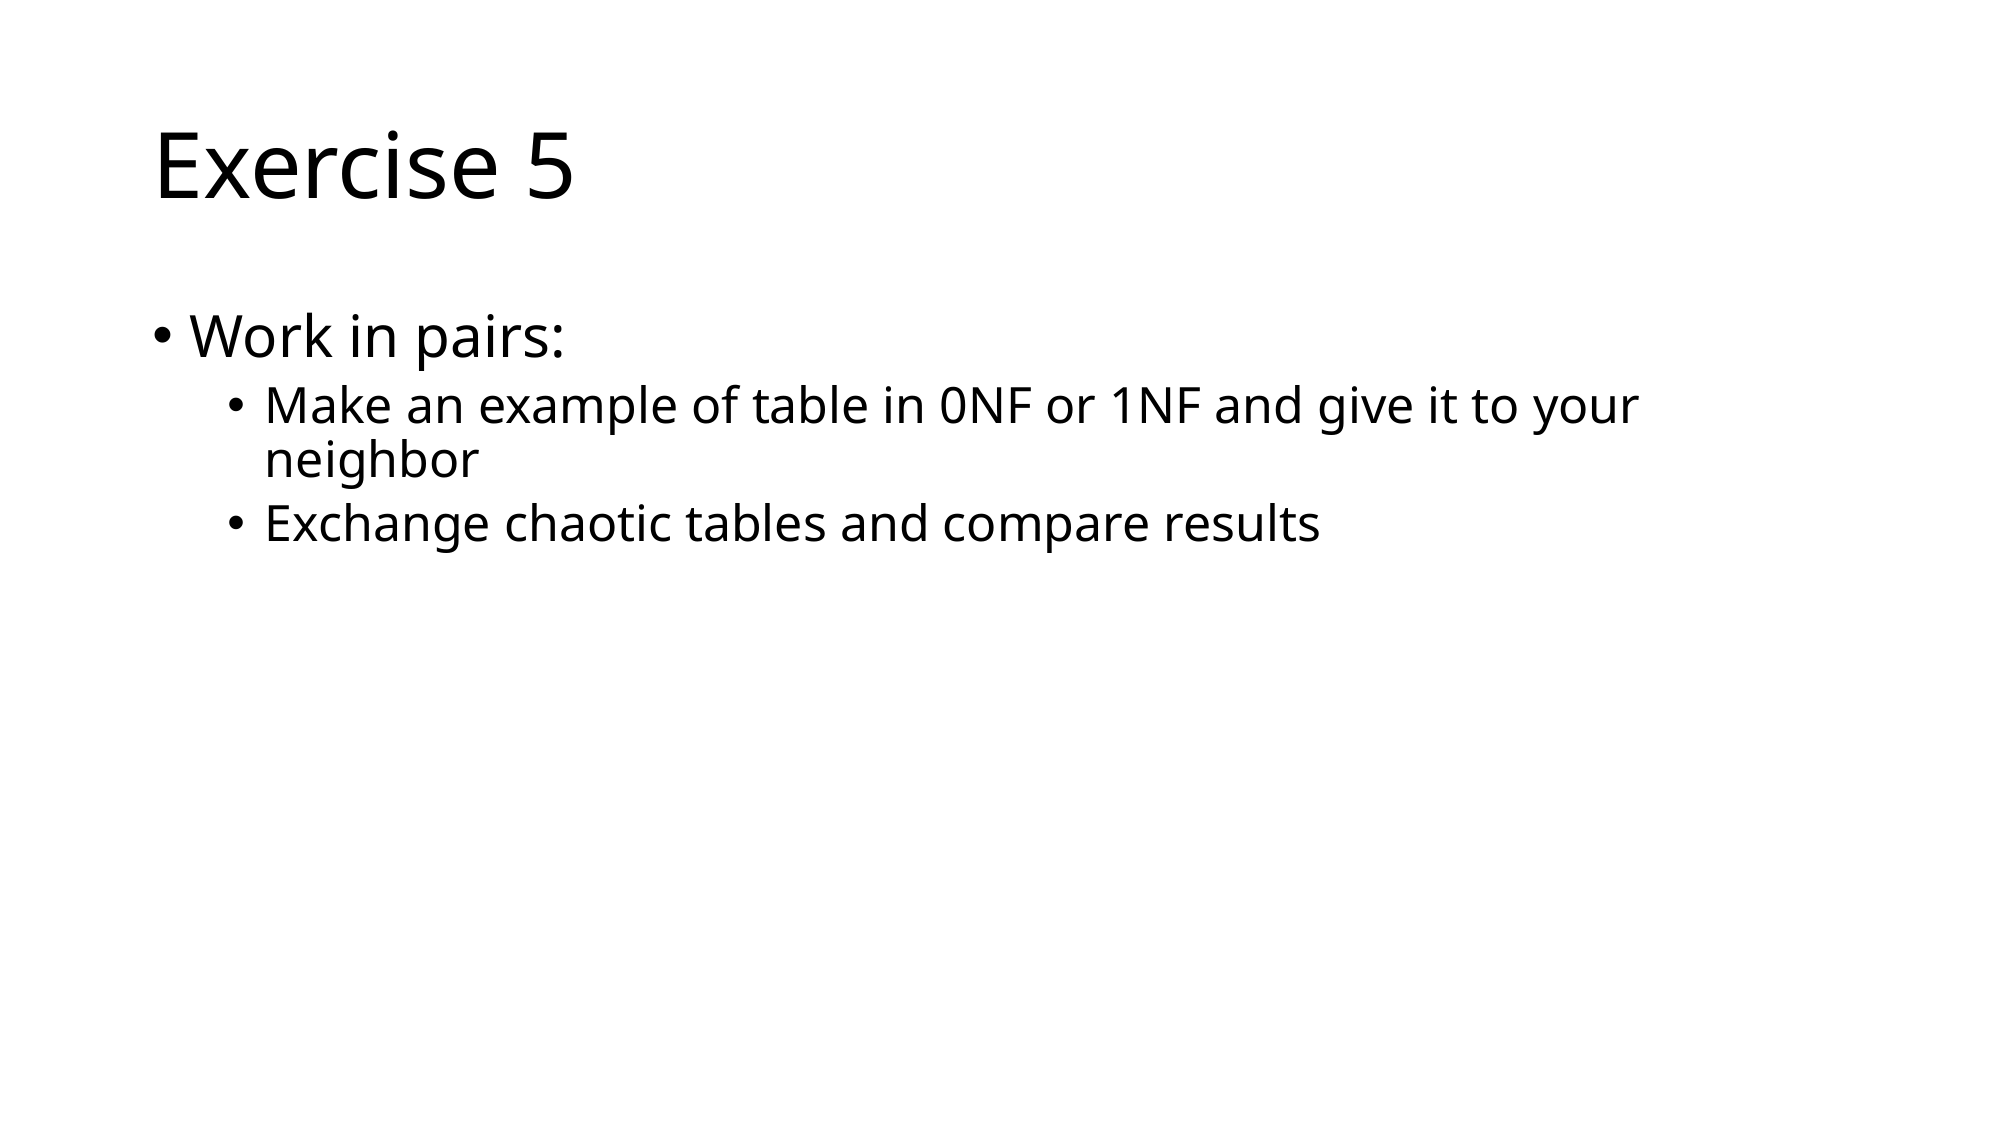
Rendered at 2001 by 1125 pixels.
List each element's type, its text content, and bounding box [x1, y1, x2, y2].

title Exercise 5 [137, 59, 1863, 278]
list Work in pairs: Make an example of table in 0NF or 1NF and give it to your neighbor Exchange chaotic tables and compare results [137, 299, 1863, 1014]
